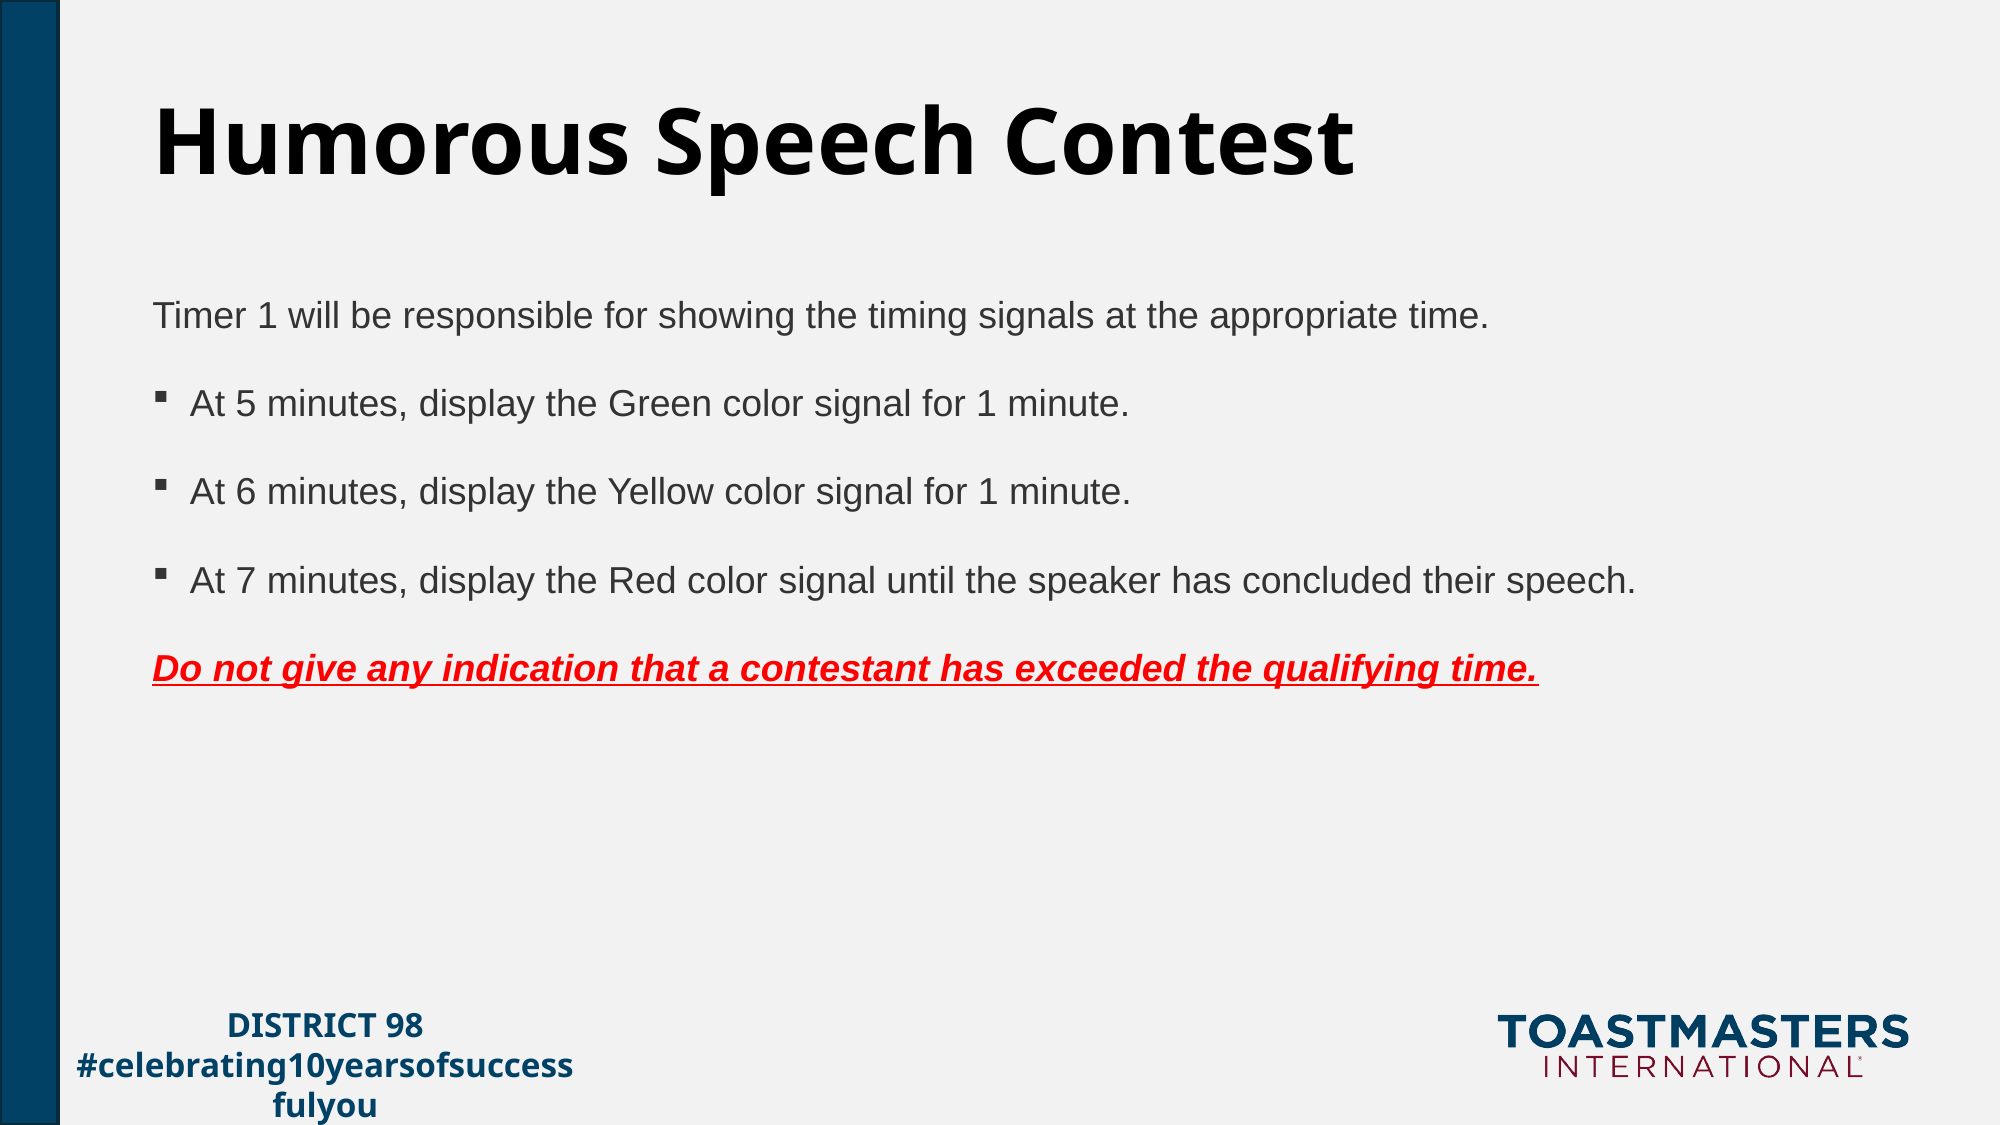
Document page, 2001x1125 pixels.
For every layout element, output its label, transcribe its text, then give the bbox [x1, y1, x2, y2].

picture [1383, 631, 2000, 1125]
text_box DISTRICT 98 #celebrating10yearsofsuccessfulyou [57, 996, 593, 1125]
text_box [0, 0, 60, 1125]
list Timer 1 will be responsible for showing the timing signals at the appropriate time. At 5 minutes, display the Green color signal for 1 minute. At 6 minutes, display the Yellow color signal for 1 minute. At 7 minutes, display the Red color signal until the speaker has concluded their speech. Do not give any indication that a contestant has exceeded the qualifying time. [137, 260, 1865, 950]
title Humorous Speech Contest [137, 59, 1944, 229]
